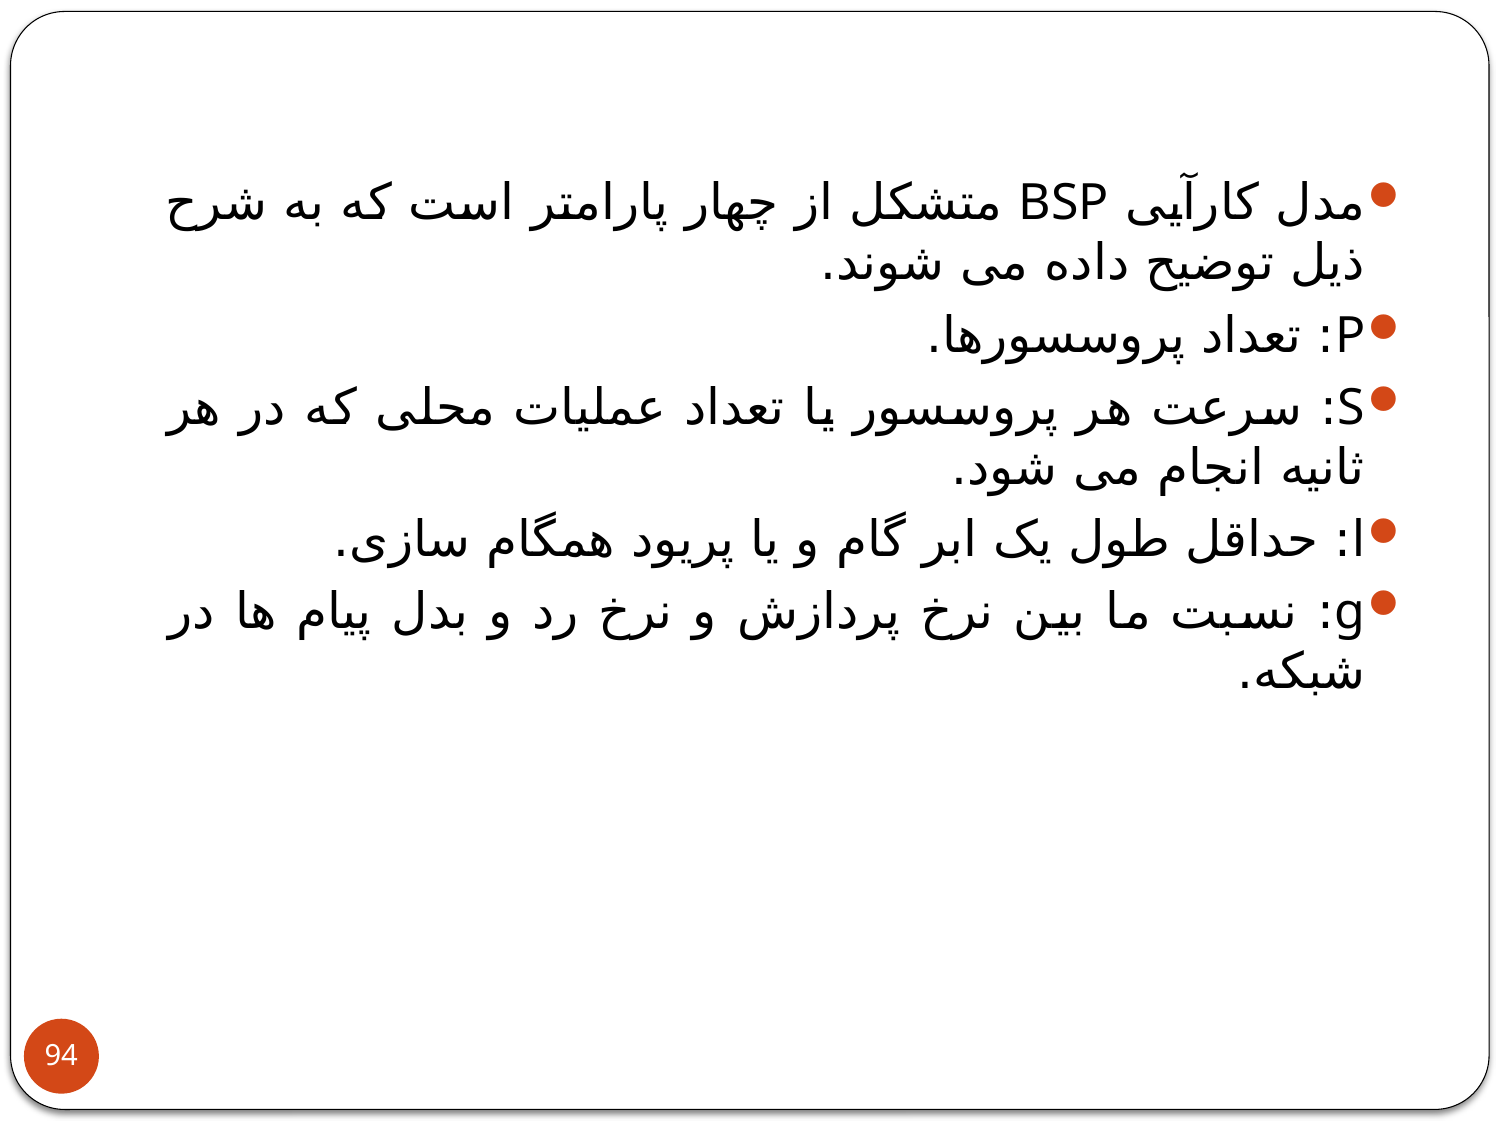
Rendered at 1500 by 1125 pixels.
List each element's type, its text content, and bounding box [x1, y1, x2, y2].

slide_number 94 [23, 1018, 99, 1094]
list مدل کارآیی BSP متشکل از چهار پارامتر است که به شرح ذیل توضیح داده می شوند. P: تعداد پروسسورها. S: سرعت هر پروسسور یا تعداد عملیات محلی که در هر ثانیه انجام می شود. l: حداقل طول یک ابر گام و یا پریود همگام سازی. g: نسبت ما بین نرخ پردازش و نرخ رد و بدل پیام ها در شبکه. [150, 162, 1425, 988]
